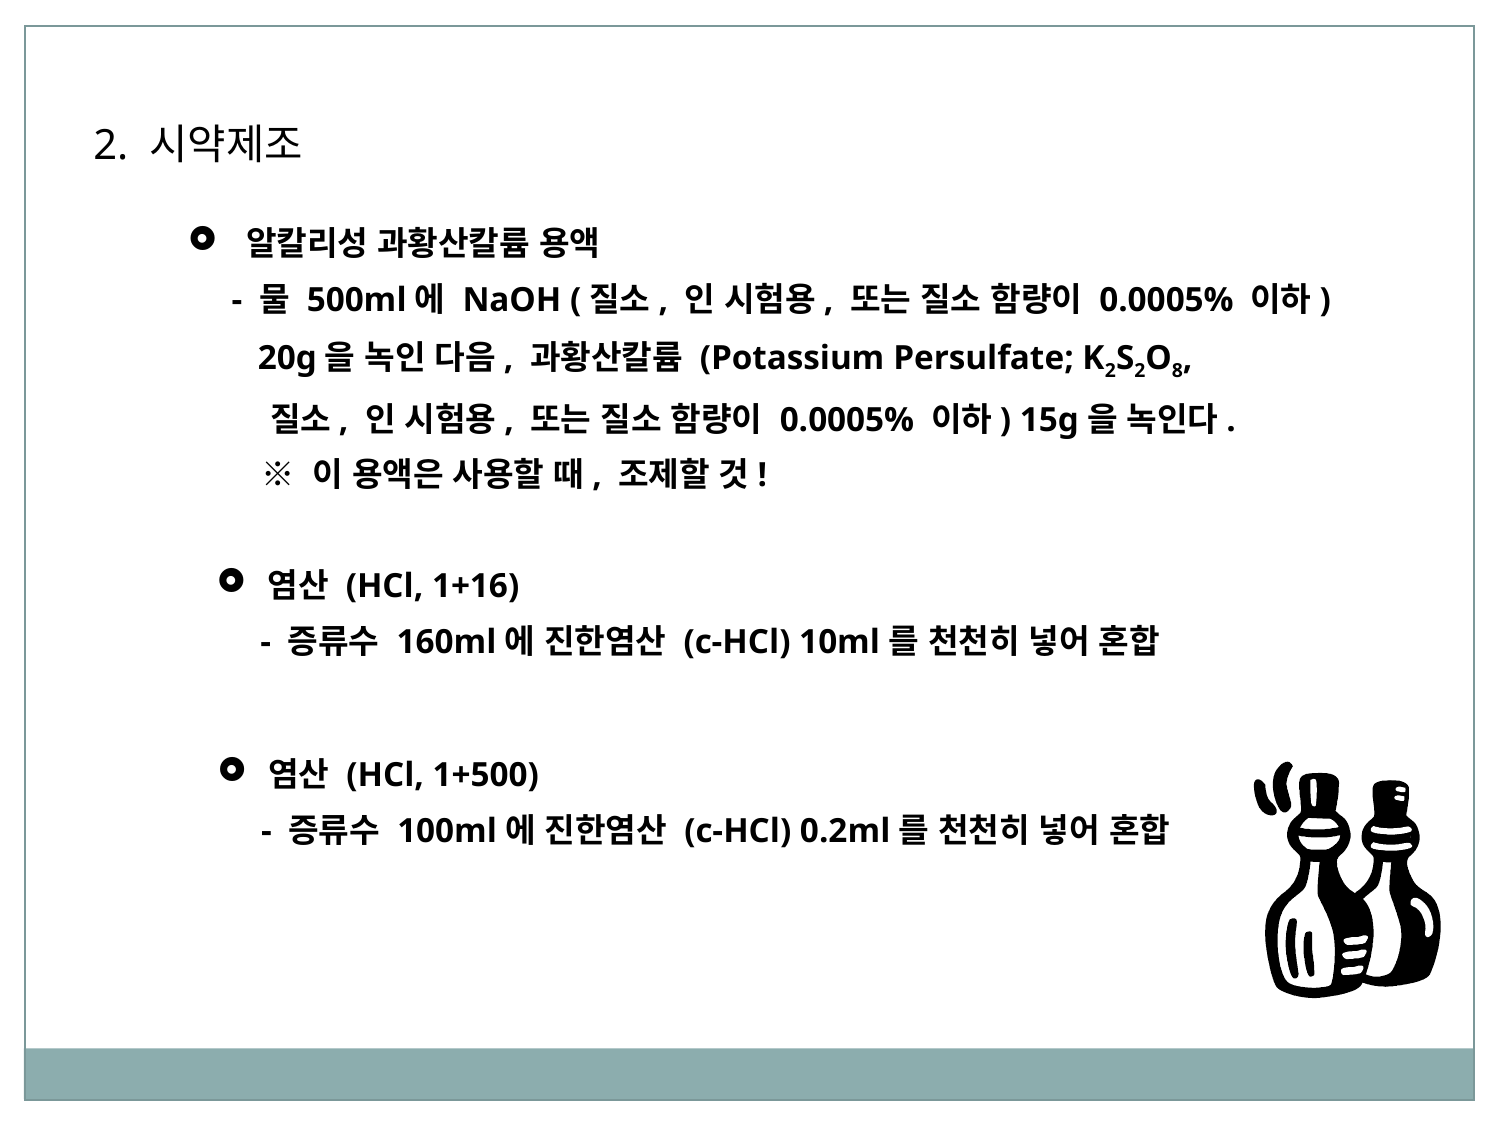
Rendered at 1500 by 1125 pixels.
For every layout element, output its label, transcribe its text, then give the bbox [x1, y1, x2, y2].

text_box 염산 (HCl, 1+500) - 증류수 100ml에 진한염산 (c-HCl) 0.2ml를 천천히 넣어 혼합 [202, 710, 1186, 913]
text_box 알칼리성 과황산칼륨 용액 - 물 500ml에 NaOH (질소, 인 시험용, 또는 질소 함량이 0.0005% 이하) 20g을 녹인 다음, 과황산칼륨 (Potassium Persulfate; K2S2O8, 질소, 인 시험용, 또는 질소 함량이 0.0005% 이하) 15g을 녹인다. ※ 이 용액은 사용할 때, 조제할 것! [173, 179, 1346, 501]
text_box 2. 시약제조 [78, 95, 319, 176]
picture [1253, 761, 1441, 999]
text_box 염산 (HCl, 1+16) - 증류수 160ml에 진한염산 (c-HCl) 10ml를 천천히 넣어 혼합 [201, 521, 1176, 668]
